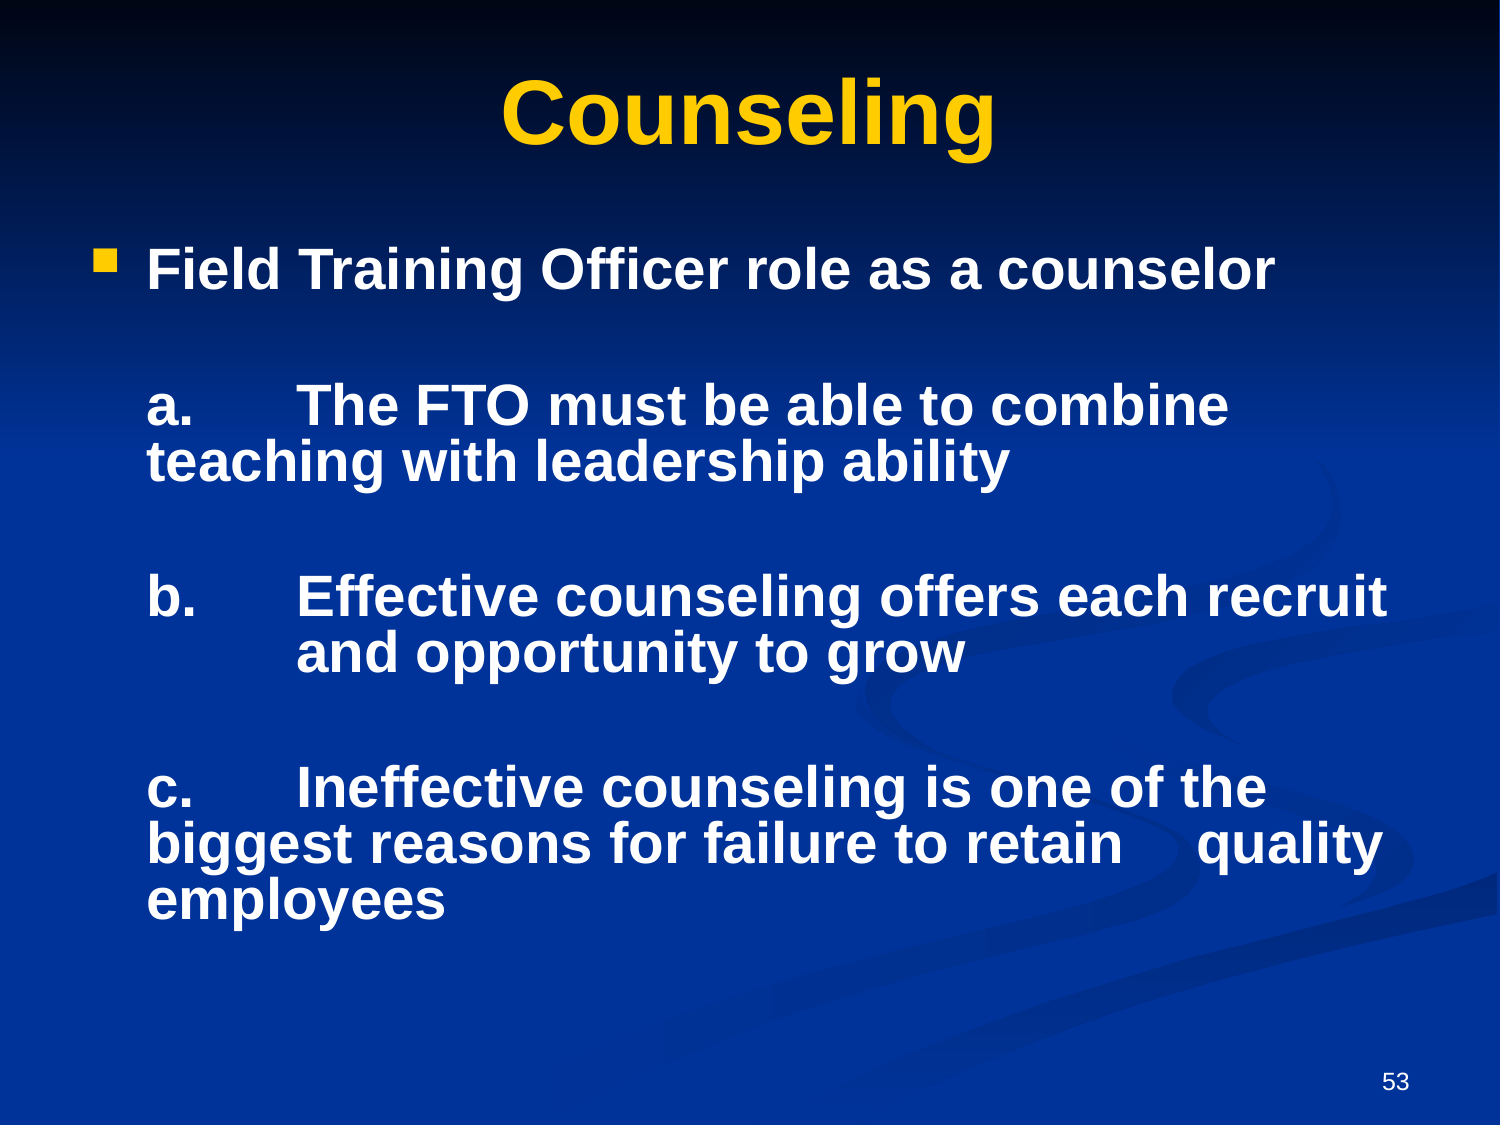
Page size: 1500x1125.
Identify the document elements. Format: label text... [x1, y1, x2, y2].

slide_number 53 [1074, 1063, 1426, 1104]
list Field Training Officer role as a counselor a. The FTO must be able to combine teaching with leadership ability b. Effective counseling offers each recruit and opportunity to grow c. Ineffective counseling is one of the biggest reasons for failure to retain quality employees [74, 237, 1426, 1063]
title Counseling [74, 44, 1426, 170]
